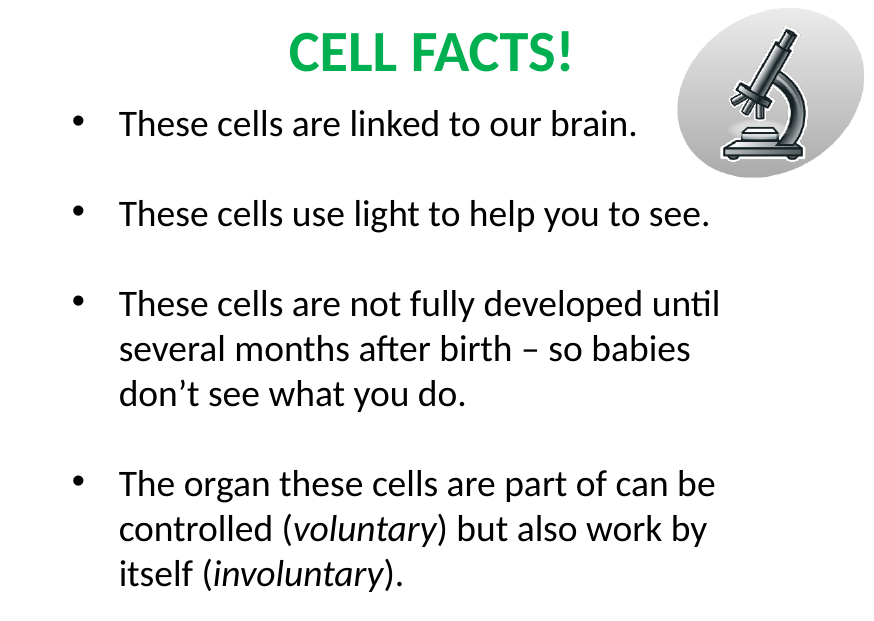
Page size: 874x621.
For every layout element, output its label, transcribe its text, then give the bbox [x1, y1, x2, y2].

text_box These cells are linked to our brain. These cells use light to help you to see. These cells are not fully developed until several months after birth – so babies don’t see what you do. The organ these cells are part of can be controlled (voluntary) but also work by itself (involuntary). [56, 91, 748, 621]
text_box CELL FACTS! [273, 5, 662, 91]
picture [667, 0, 874, 186]
